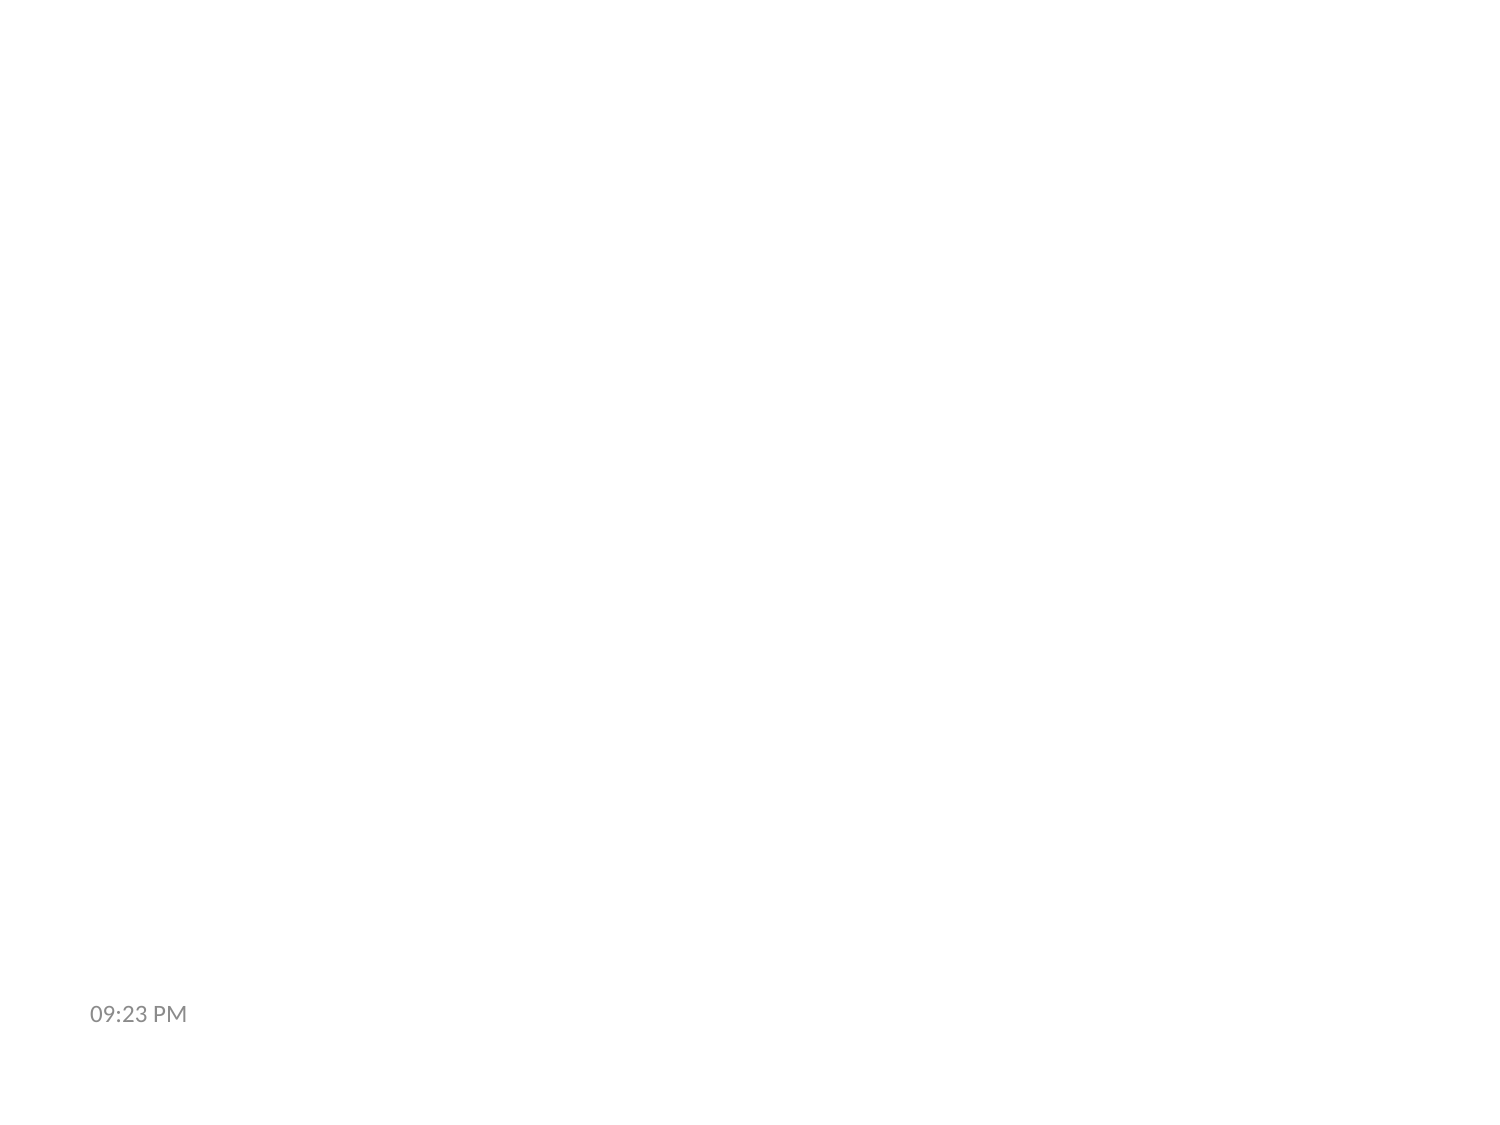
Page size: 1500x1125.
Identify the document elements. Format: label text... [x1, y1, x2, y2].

text_box 3:35 PM [75, 982, 425, 1043]
